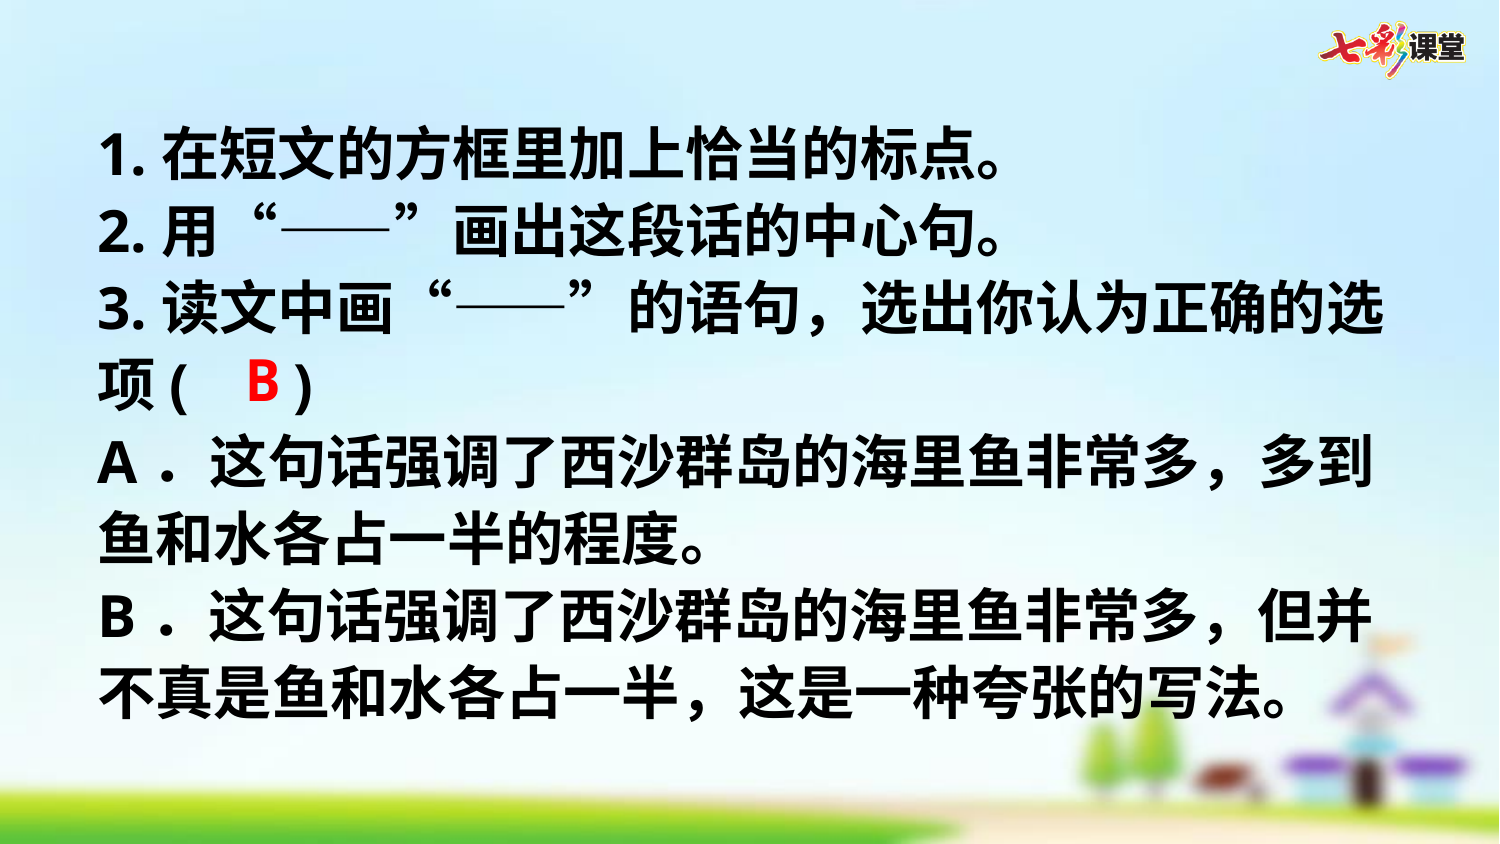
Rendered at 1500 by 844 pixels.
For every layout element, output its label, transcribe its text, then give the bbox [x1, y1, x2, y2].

text_box B [230, 336, 313, 421]
text_box 1.在短文的方框里加上恰当的标点。 2.用“——”画出这段话的中心句。 3.读文中画“——”的语句，选出你认为正确的选项( ) A．这句话强调了西沙群岛的海里鱼非常多，多到鱼和水各占一半的程度。 B．这句话强调了西沙群岛的海里鱼非常多，但并不真是鱼和水各占一半，这是一种夸张的写法。 [82, 102, 1424, 734]
picture [0, 0, 1499, 844]
